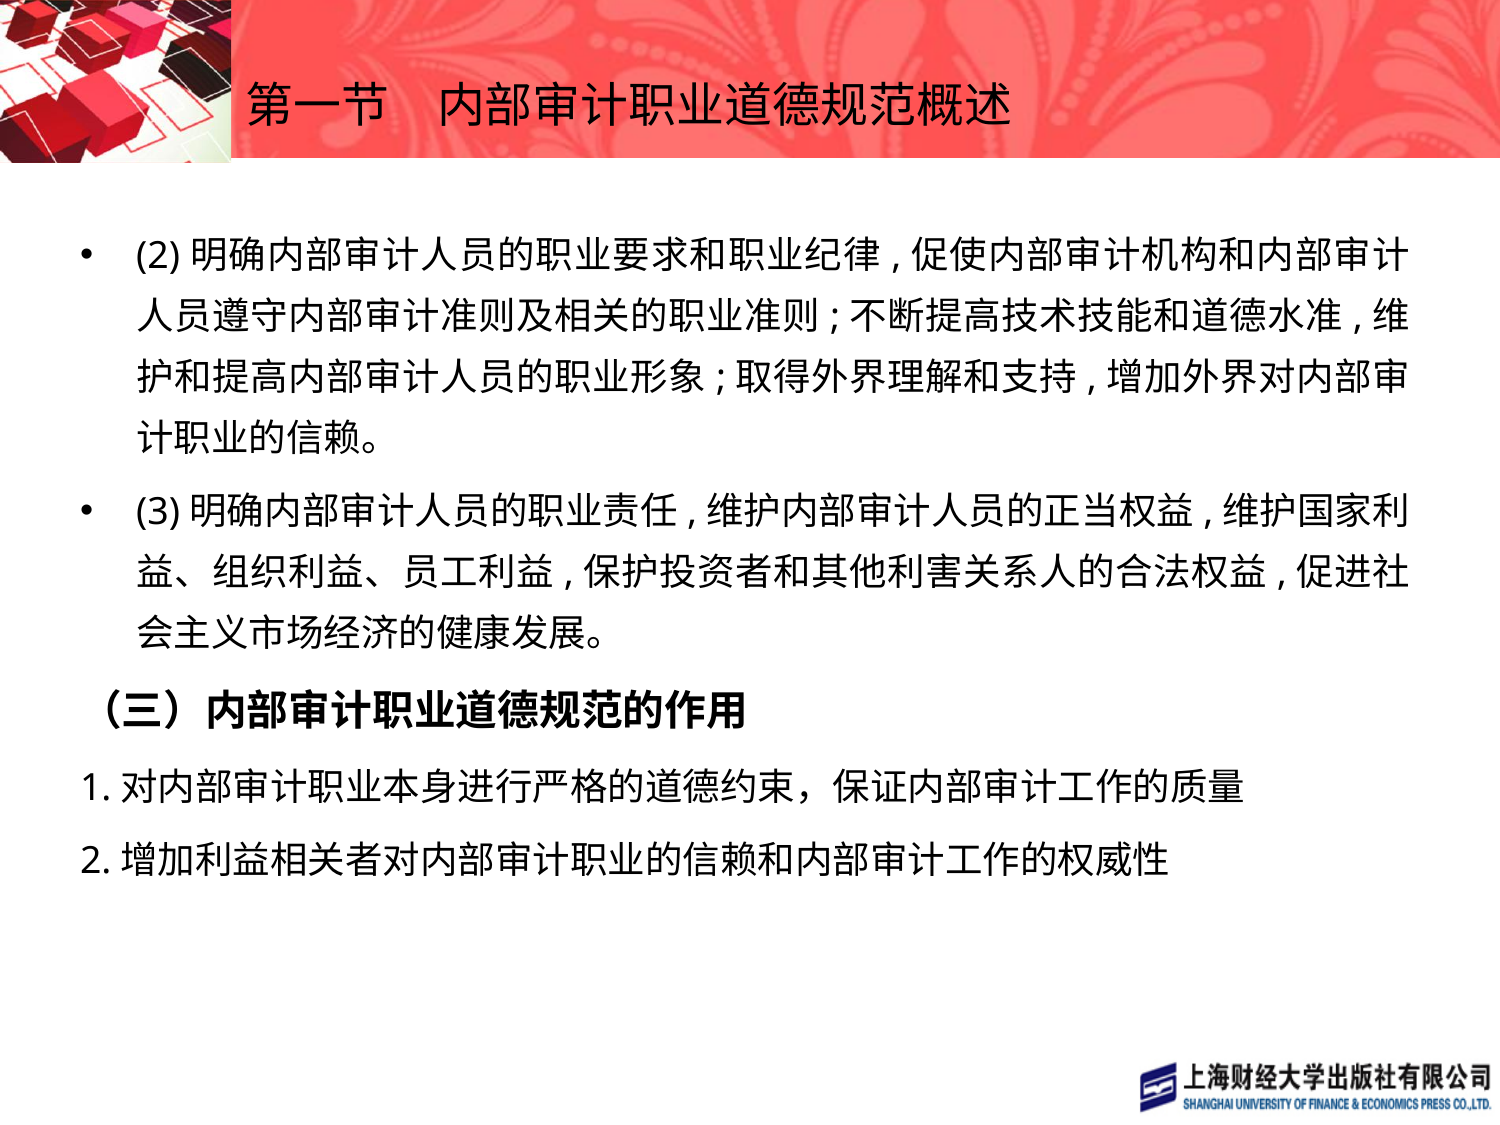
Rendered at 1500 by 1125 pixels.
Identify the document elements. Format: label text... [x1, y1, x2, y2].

title 第一节 内部审计职业道德规范概述 [230, 45, 1461, 161]
list (2)明确内部审计人员的职业要求和职业纪律,促使内部审计机构和内部审计人员遵守内部审计准则及相关的职业准则;不断提高技术技能和道德水准,维护和提高内部审计人员的职业形象;取得外界理解和支持,增加外界对内部审计职业的信赖。 (3)明确内部审计人员的职业责任,维护内部审计人员的正当权益,维护国家利益、组织利益、员工利益,保护投资者和其他利害关系人的合法权益,促进社会主义市场经济的健康发展。 （三）内部审计职业道德规范的作用 1.对内部审计职业本身进行严格的道德约束，保证内部审计工作的质量 2.增加利益相关者对内部审计职业的信赖和内部审计工作的权威性 [64, 208, 1425, 1047]
picture [1139, 1058, 1495, 1118]
